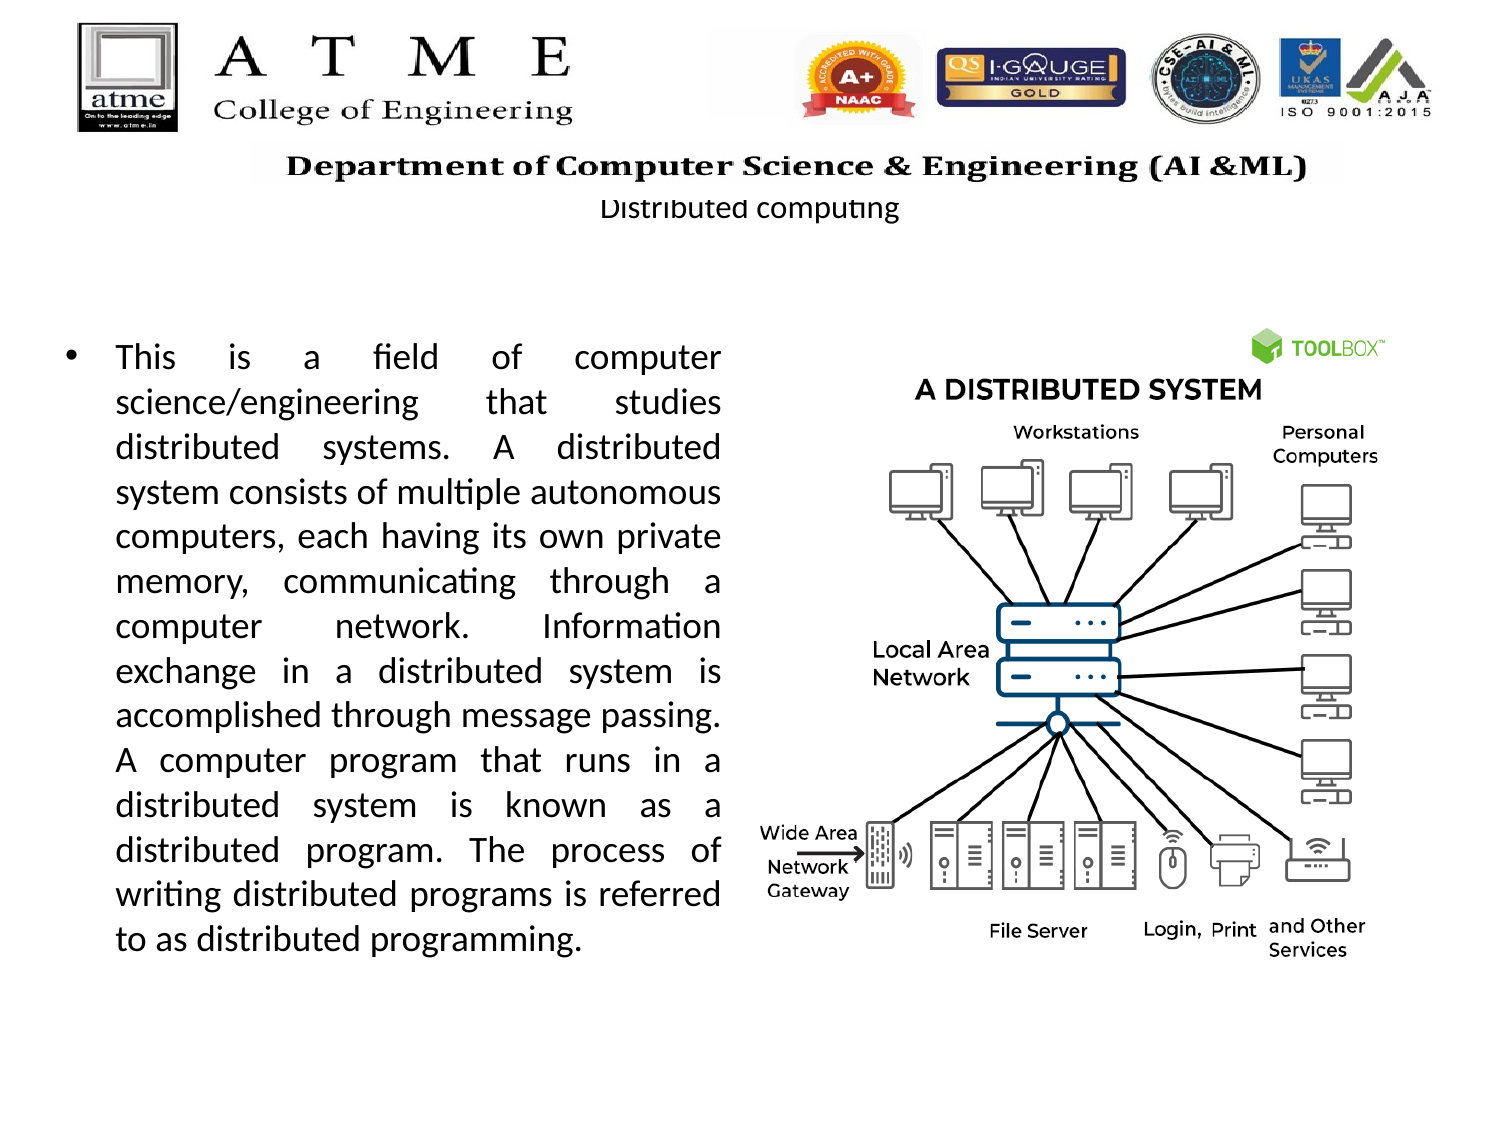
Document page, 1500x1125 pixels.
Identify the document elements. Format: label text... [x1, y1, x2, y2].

title Distributed computing [75, 210, 1425, 233]
picture [49, 0, 1451, 201]
list This is a field of computer science/engineering that studies distributed systems. A distributed system consists of multiple autonomous computers, each having its own private memory, communicating through a computer network. Information exchange in a distributed system is accomplished through message passing. A computer program that runs in a distributed system is known as a distributed program. The process of writing distributed programs is referred to as distributed programming. [50, 324, 732, 1005]
picture [737, 312, 1401, 1013]
